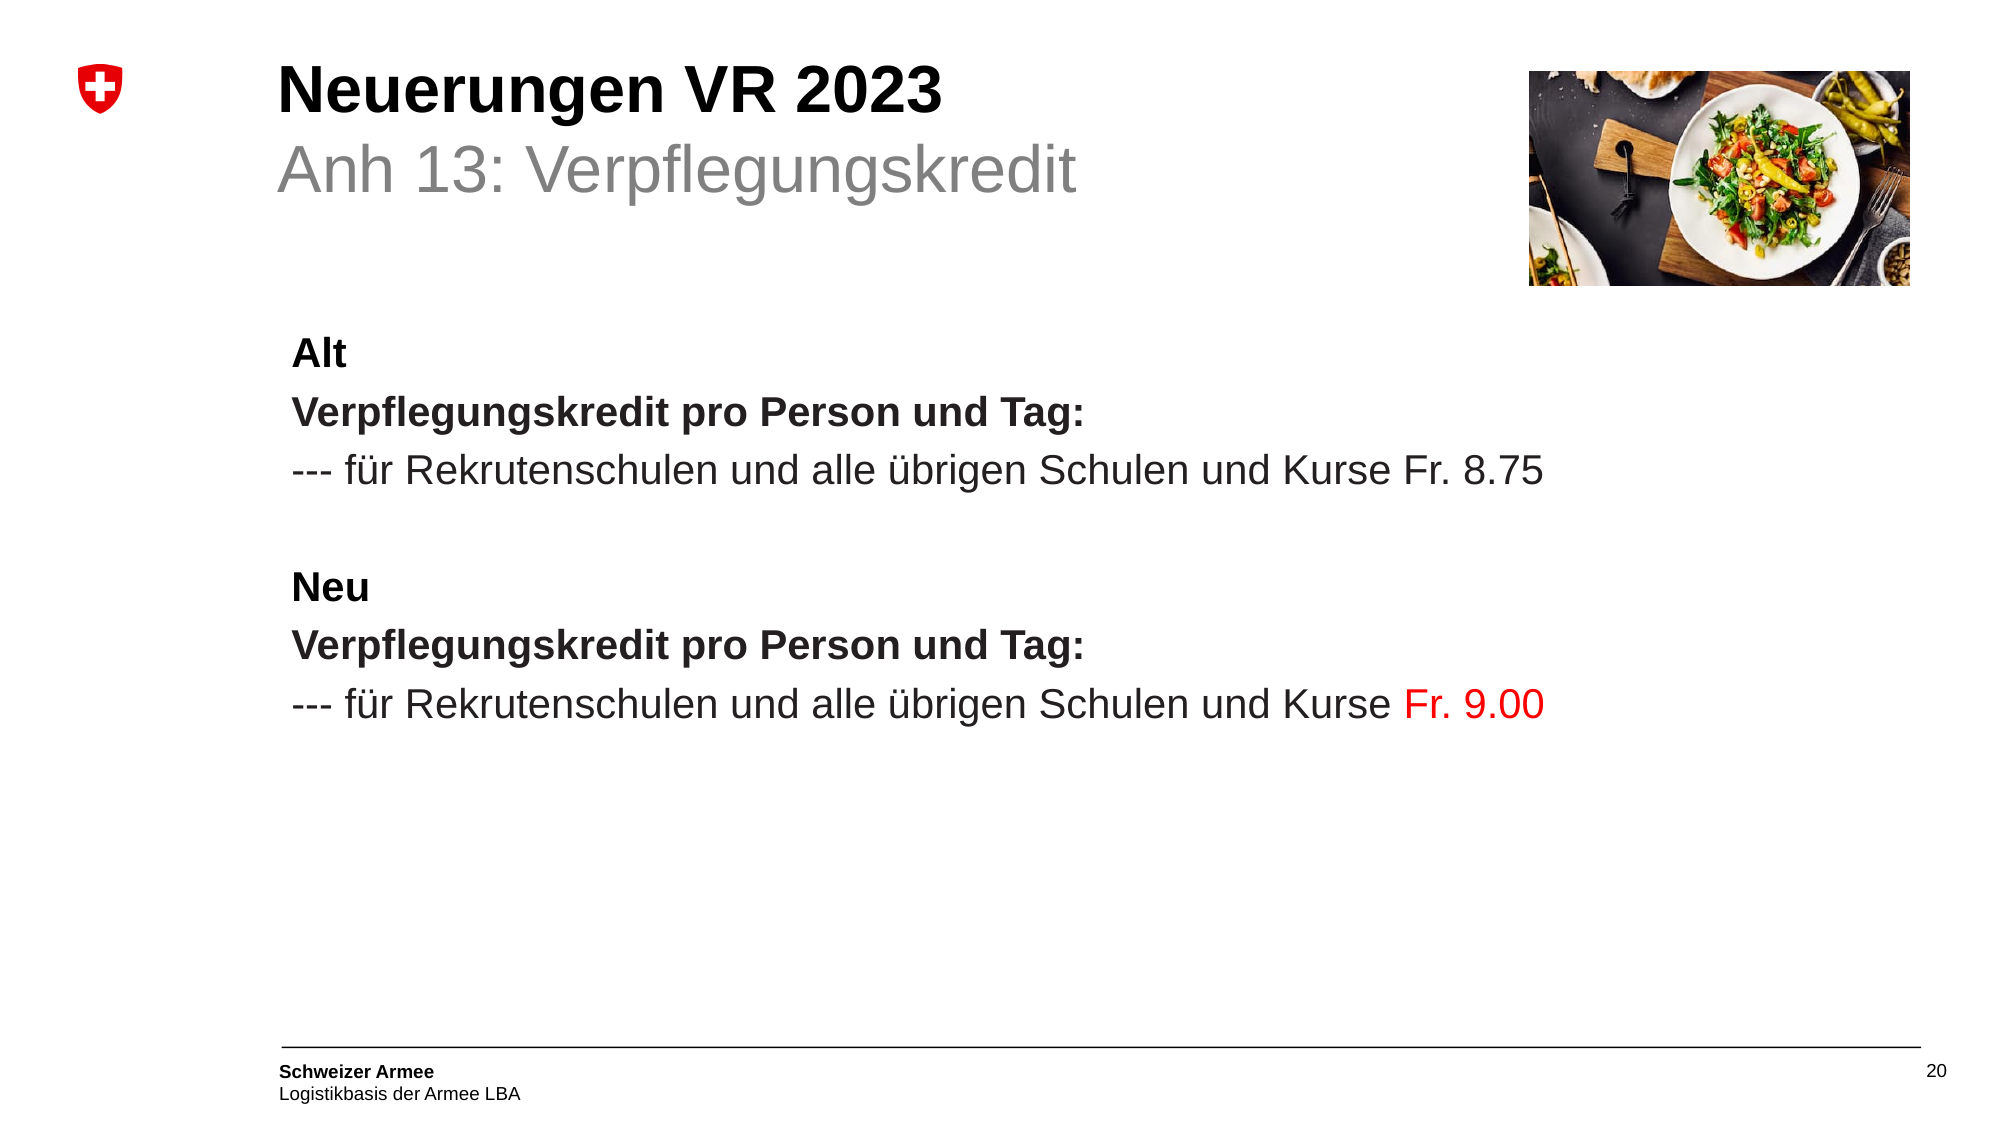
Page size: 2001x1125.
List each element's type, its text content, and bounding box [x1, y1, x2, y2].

picture [1529, 71, 1910, 286]
picture [78, 64, 123, 115]
list Alt Verpflegungskredit pro Person und Tag: --- für Rekrutenschulen und alle übrigen Schulen und Kurse Fr. 8.75 Neu Verpflegungskredit pro Person und Tag: --- für Rekrutenschulen und alle übrigen Schulen und Kurse Fr. 9.00 [290, 326, 1910, 983]
title Neuerungen VR 2023 Anh 13: Verpflegungskredit [277, 45, 1910, 209]
